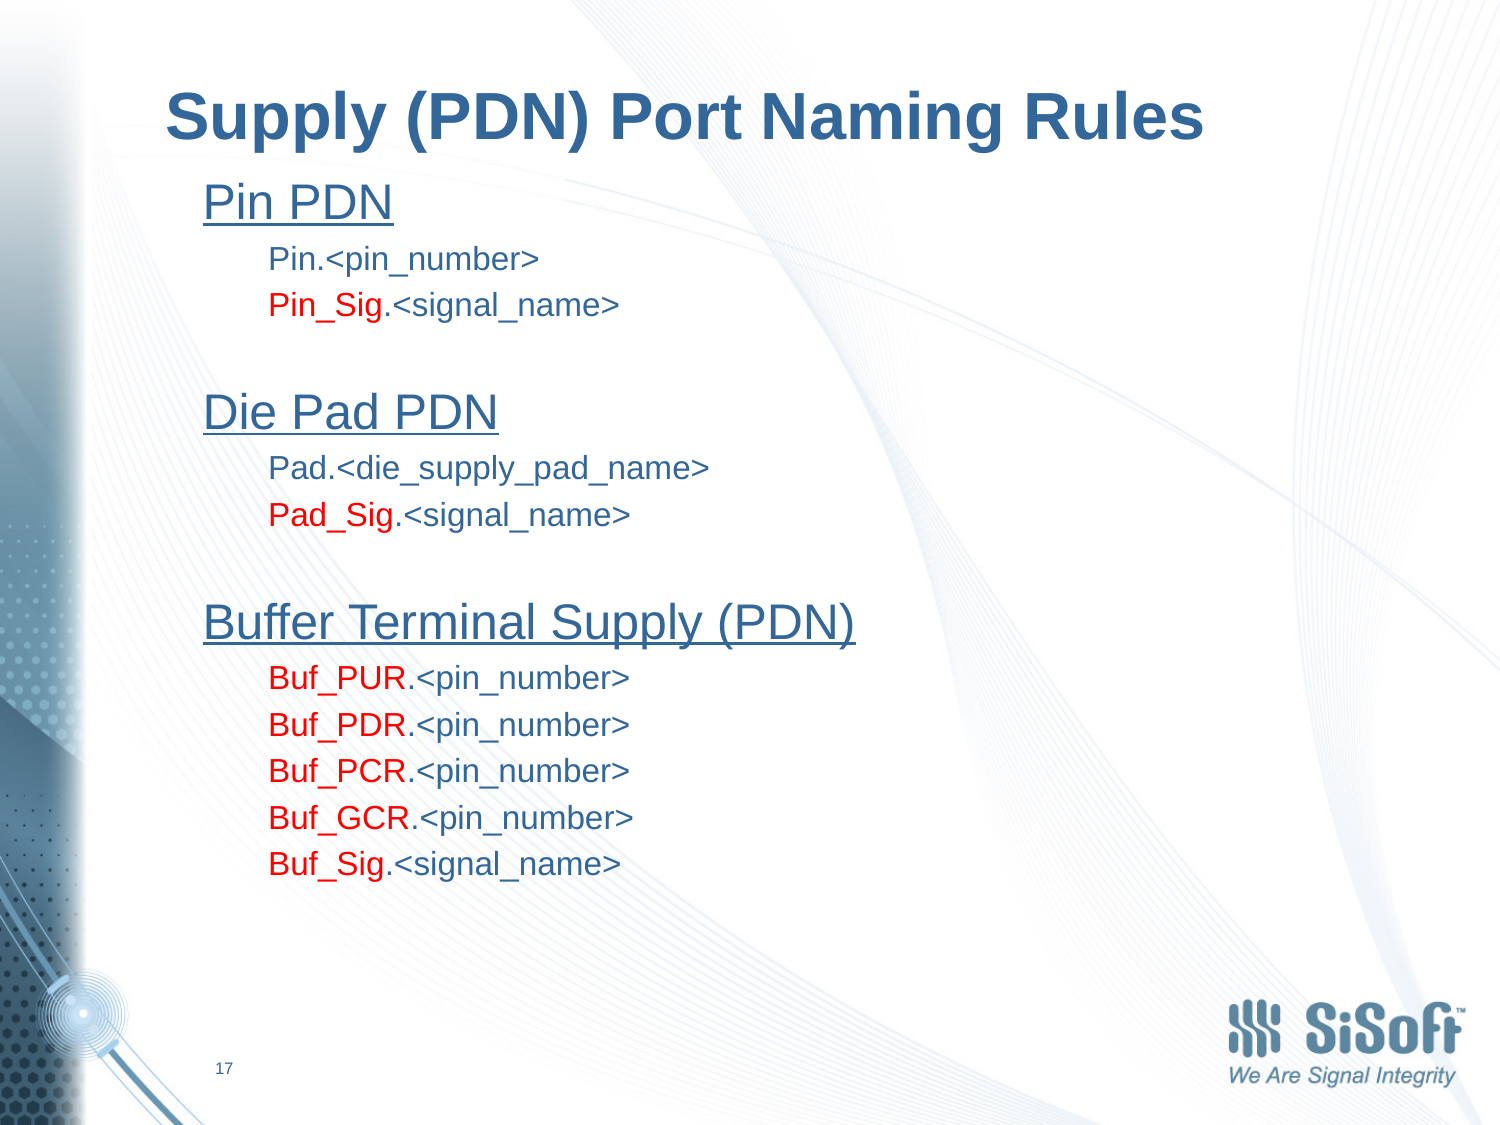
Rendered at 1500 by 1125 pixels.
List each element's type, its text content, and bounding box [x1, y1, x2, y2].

title Supply (PDN) Port Naming Rules [150, 50, 1300, 175]
footer 17 [200, 1050, 975, 1104]
list Pin PDN Pin.<pin_number> Pin_Sig.<signal_name> Die Pad PDN Pad.<die_supply_pad_name> Pad_Sig.<signal_name> Buffer Terminal Supply (PDN) Buf_PUR.<pin_number> Buf_PDR.<pin_number> Buf_PCR.<pin_number> Buf_GCR.<pin_number> Buf_Sig.<signal_name> [187, 162, 1363, 1050]
picture [0, 0, 1500, 1125]
